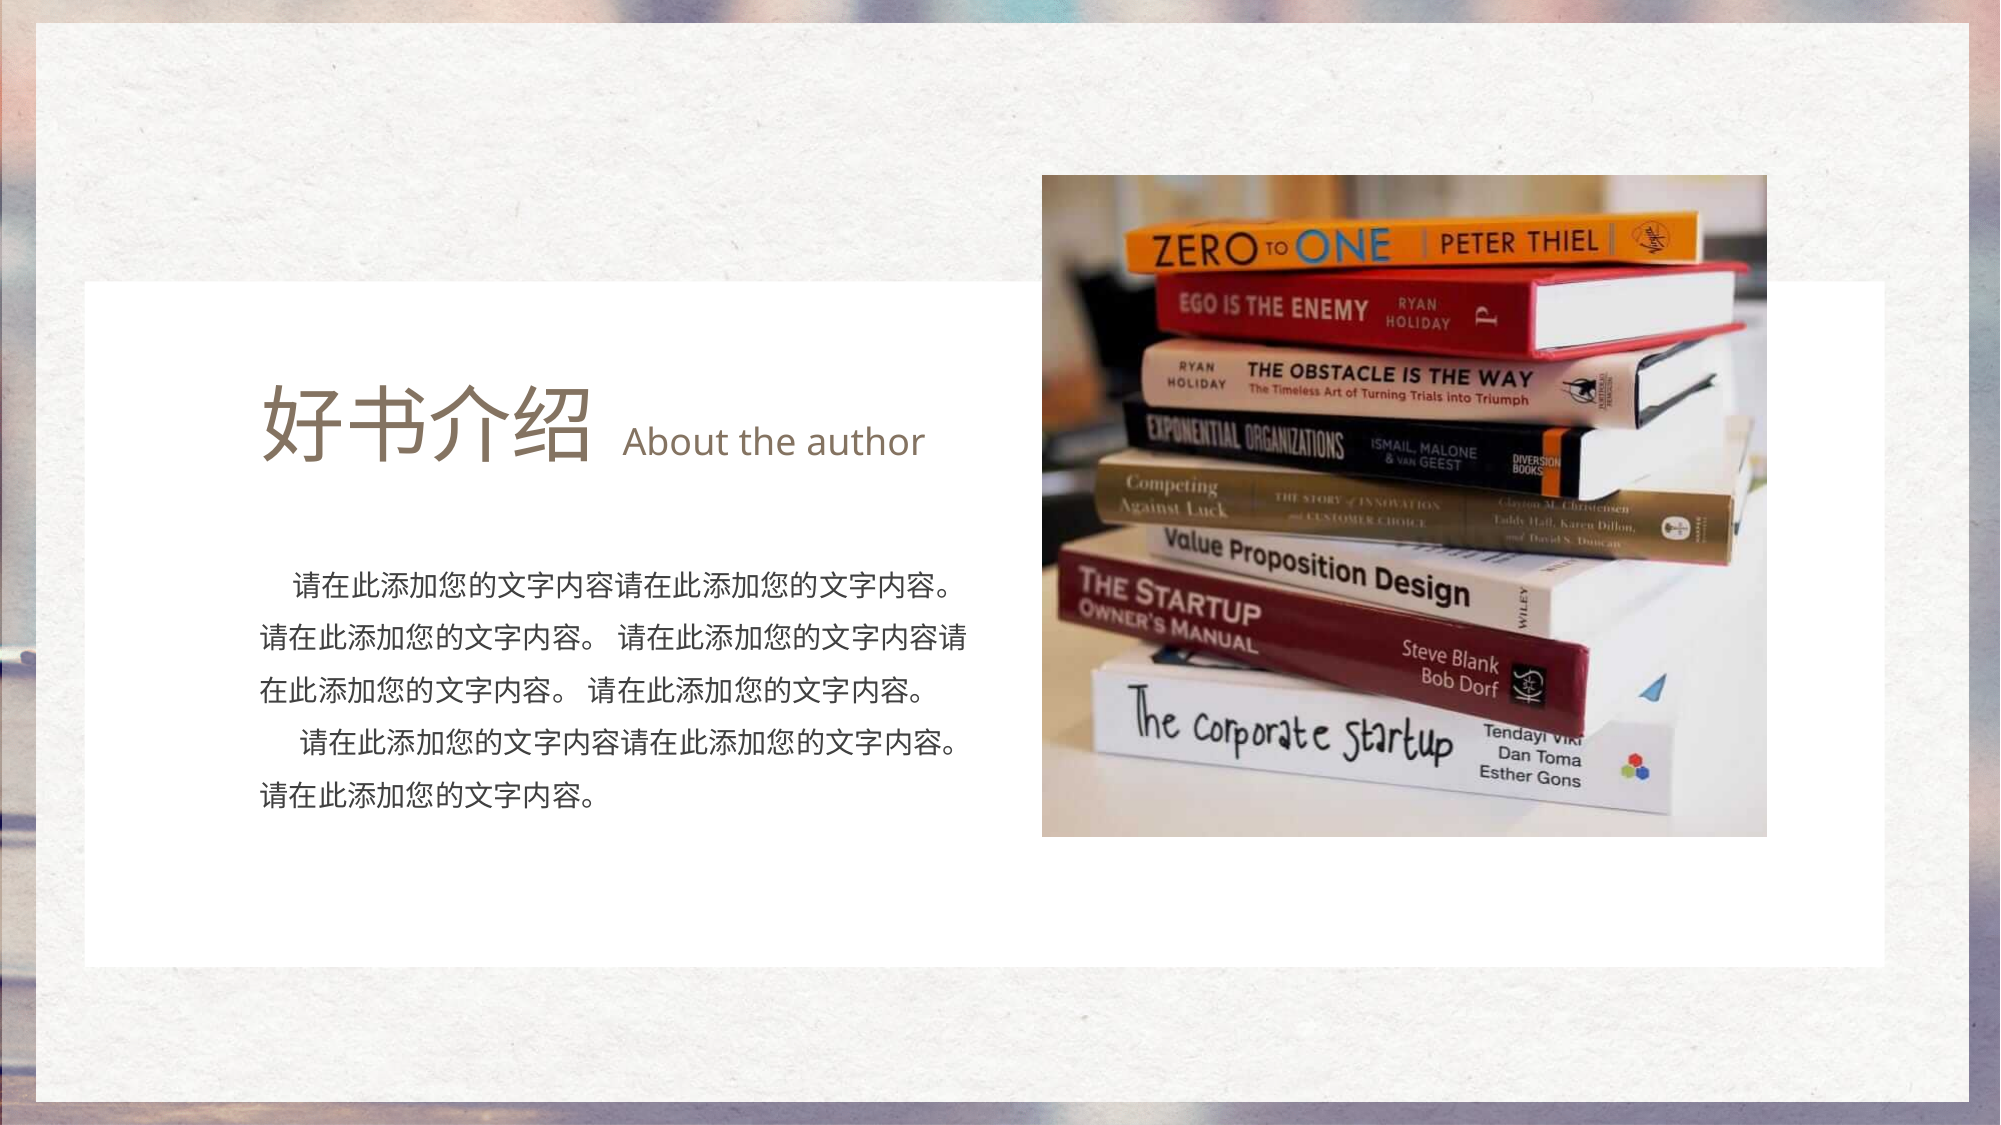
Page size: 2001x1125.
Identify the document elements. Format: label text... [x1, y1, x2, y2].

text_box 请在此添加您的文字内容请在此添加您的文字内容。 请在此添加您的文字内容。 请在此添加您的文字内容请在此添加您的文字内容。 请在此添加您的文字内容。 请在此添加您的文字内容请在此添加您的文字内容。 请在此添加您的文字内容。 [245, 542, 1009, 820]
text_box 好书介绍 [247, 365, 610, 480]
text_box About the author [607, 410, 1042, 470]
picture [0, 0, 2000, 1125]
text_box [84, 280, 1886, 968]
